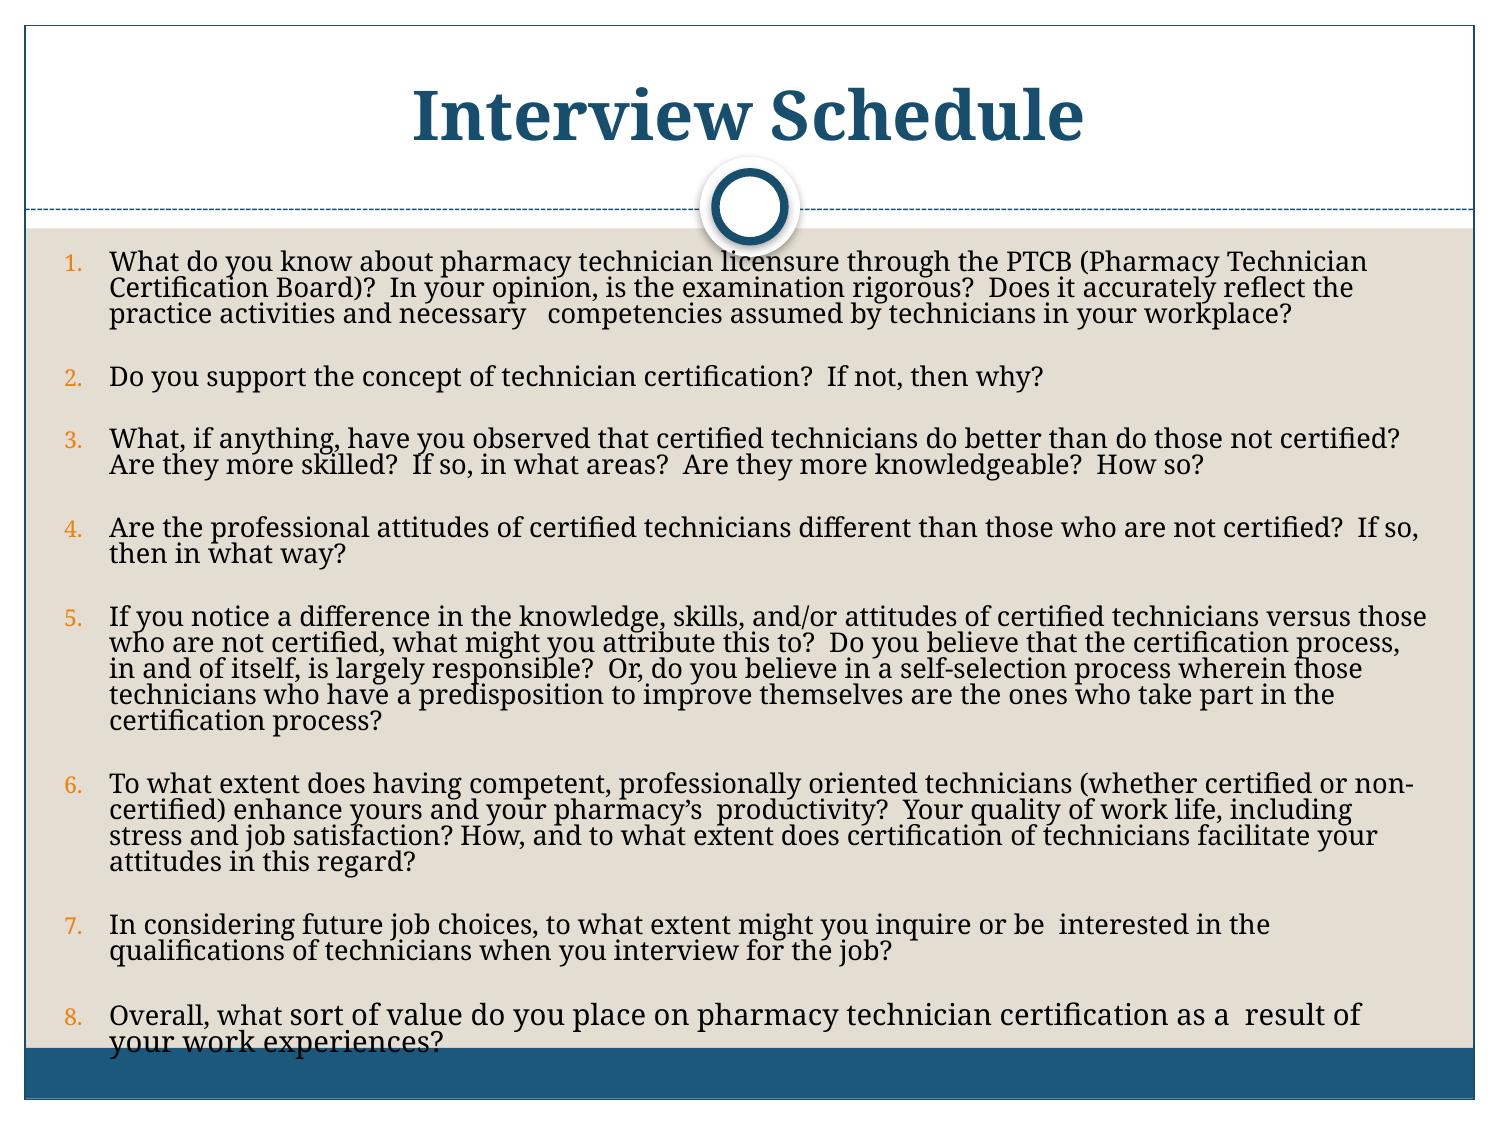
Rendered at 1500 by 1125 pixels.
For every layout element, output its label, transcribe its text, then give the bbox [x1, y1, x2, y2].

list What do you know about pharmacy technician licensure through the PTCB (Pharmacy Technician Certification Board)? In your opinion, is the examination rigorous? Does it accurately reflect the practice activities and necessary competencies assumed by technicians in your workplace? Do you support the concept of technician certification? If not, then why? What, if anything, have you observed that certified technicians do better than do those not certified? Are they more skilled? If so, in what areas? Are they more knowledgeable? How so? Are the professional attitudes of certified technicians different than those who are not certified? If so, then in what way? If you notice a difference in the knowledge, skills, and/or attitudes of certified technicians versus those who are not certified, what might you attribute this to? Do you believe that the certification process, in and of itself, is largely responsible? Or, do you believe in a self-selection process wherein those technicians who have a predisposition to improve themselves are the ones who take part in the certification process? To what extent does having competent, professionally oriented technicians (whether certified or non-certified) enhance yours and your pharmacy’s productivity? Your quality of work life, including stress and job satisfaction? How, and to what extent does certification of technicians facilitate your attitudes in this regard? In considering future job choices, to what extent might you inquire or be interested in the qualifications of technicians when you interview for the job? Overall, what sort of value do you place on pharmacy technician certification as a result of your work experiences? [49, 243, 1445, 1001]
title Interview Schedule [49, 37, 1450, 162]
